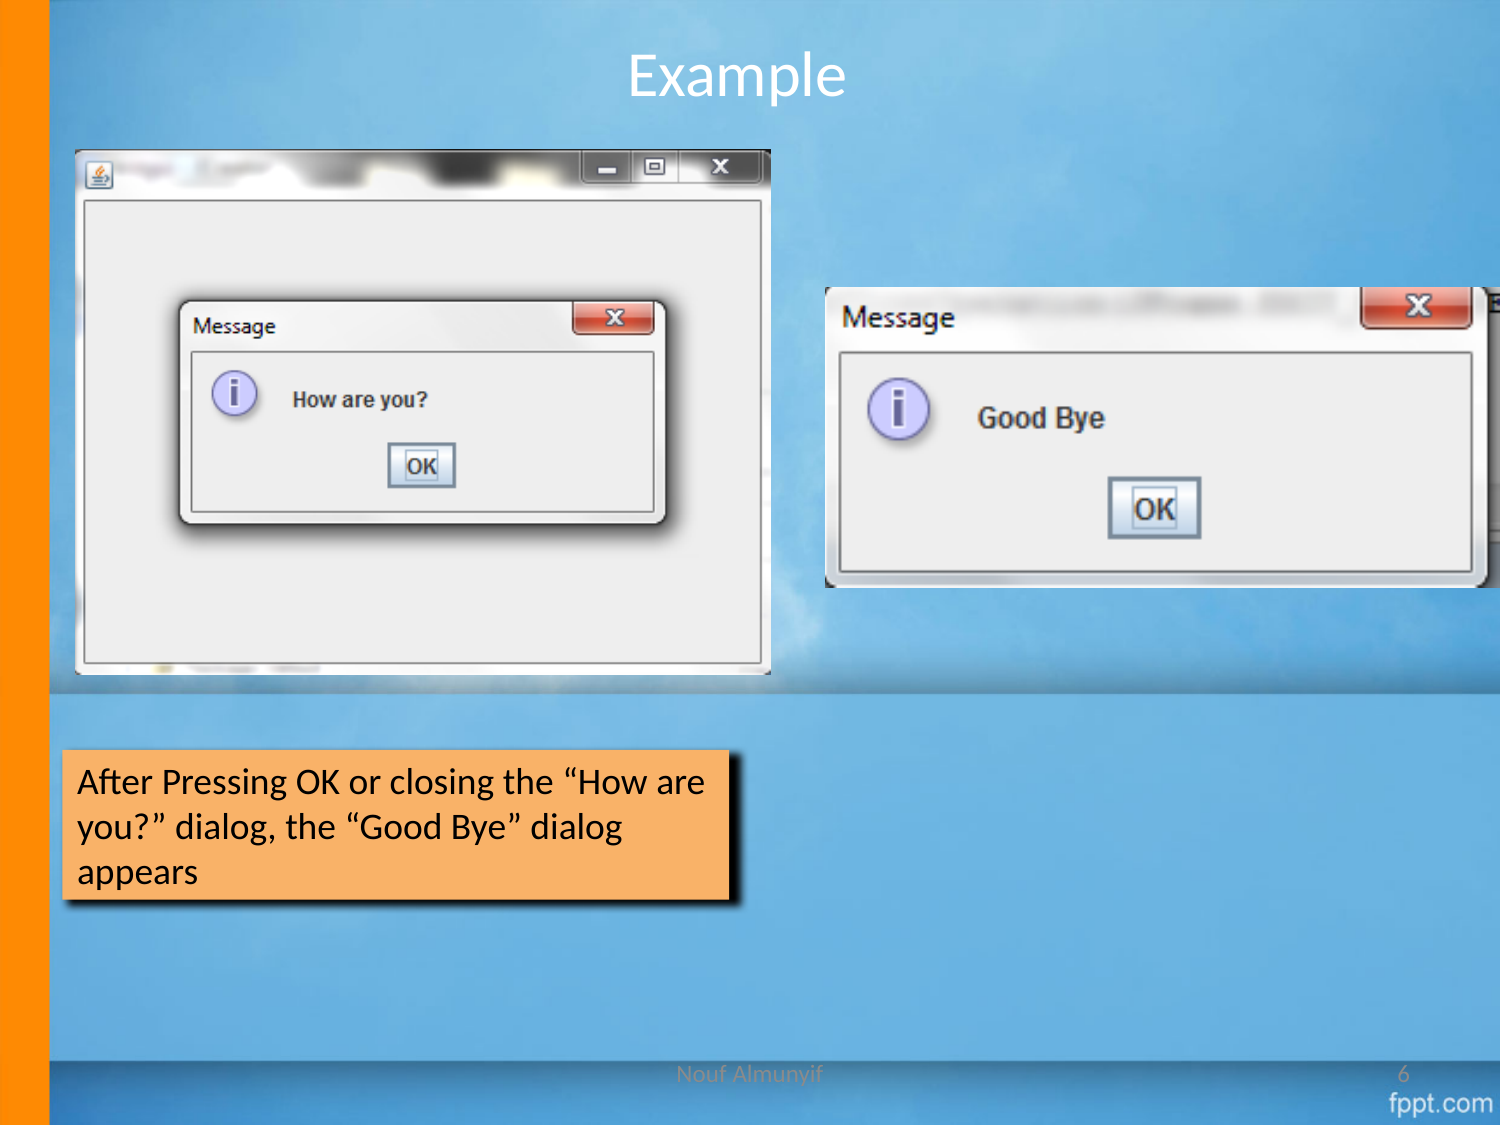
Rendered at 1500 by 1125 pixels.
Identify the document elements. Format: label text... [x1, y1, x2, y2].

picture [0, 0, 1500, 1125]
footer Nouf Almunyif [512, 1042, 988, 1103]
title Example [62, 24, 1413, 118]
text_box After Pressing OK or closing the “How are you?” dialog, the “Good Bye” dialog appears [62, 749, 730, 900]
slide_number 6 [1074, 1042, 1425, 1103]
